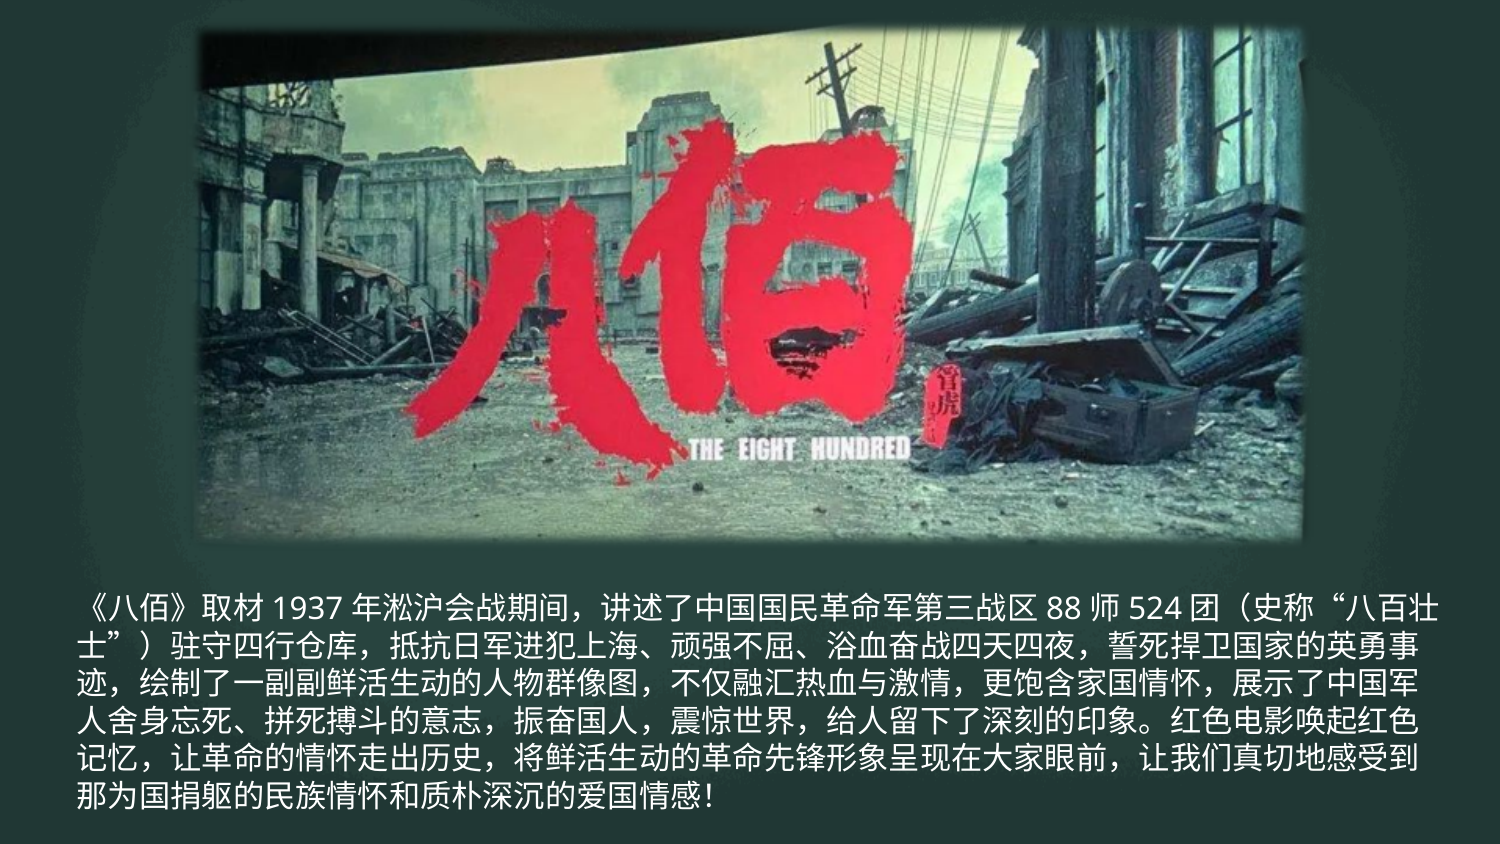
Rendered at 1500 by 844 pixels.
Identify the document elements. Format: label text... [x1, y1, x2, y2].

text_box 《八佰》取材1937年淞沪会战期间，讲述了中国国民革命军第三战区88师524团（史称“八百壮士”）驻守四行仓库，抵抗日军进犯上海、顽强不屈、浴血奋战四天四夜，誓死捍卫国家的英勇事迹，绘制了一副副鲜活生动的人物群像图，不仅融汇热血与激情，更饱含家国情怀，展示了中国军人舍身忘死、拼死搏斗的意志，振奋国人，震惊世界，给人留下了深刻的印象。红色电影唤起红色记忆，让革命的情怀走出历史，将鲜活生动的革命先锋形象呈现在大家眼前，让我们真切地感受到那为国捐躯的民族情怀和质朴深沉的爱国情感！ [65, 582, 1463, 822]
picture [0, 0, 1500, 844]
